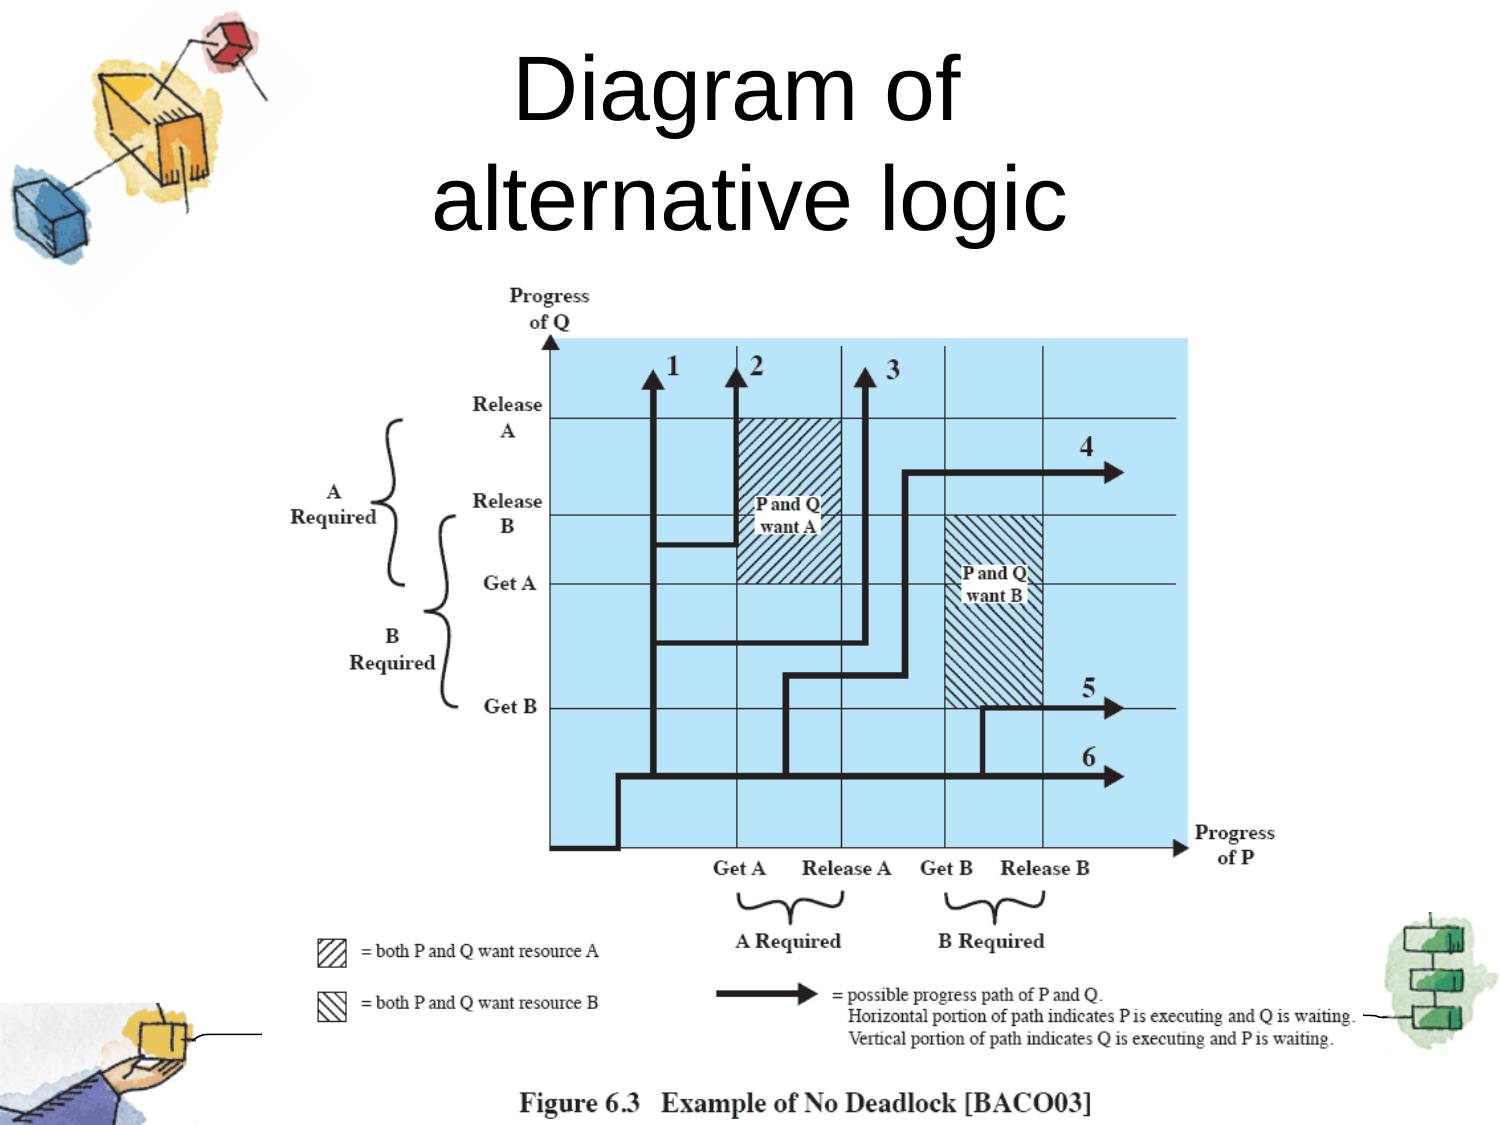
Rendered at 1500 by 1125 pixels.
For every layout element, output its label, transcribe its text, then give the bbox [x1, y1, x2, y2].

picture [0, 1003, 196, 1125]
picture [114, 0, 274, 44]
picture [1382, 912, 1500, 1050]
picture [0, 85, 167, 316]
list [262, 268, 1363, 1125]
title Diagram of alternative logic [74, 44, 1426, 233]
